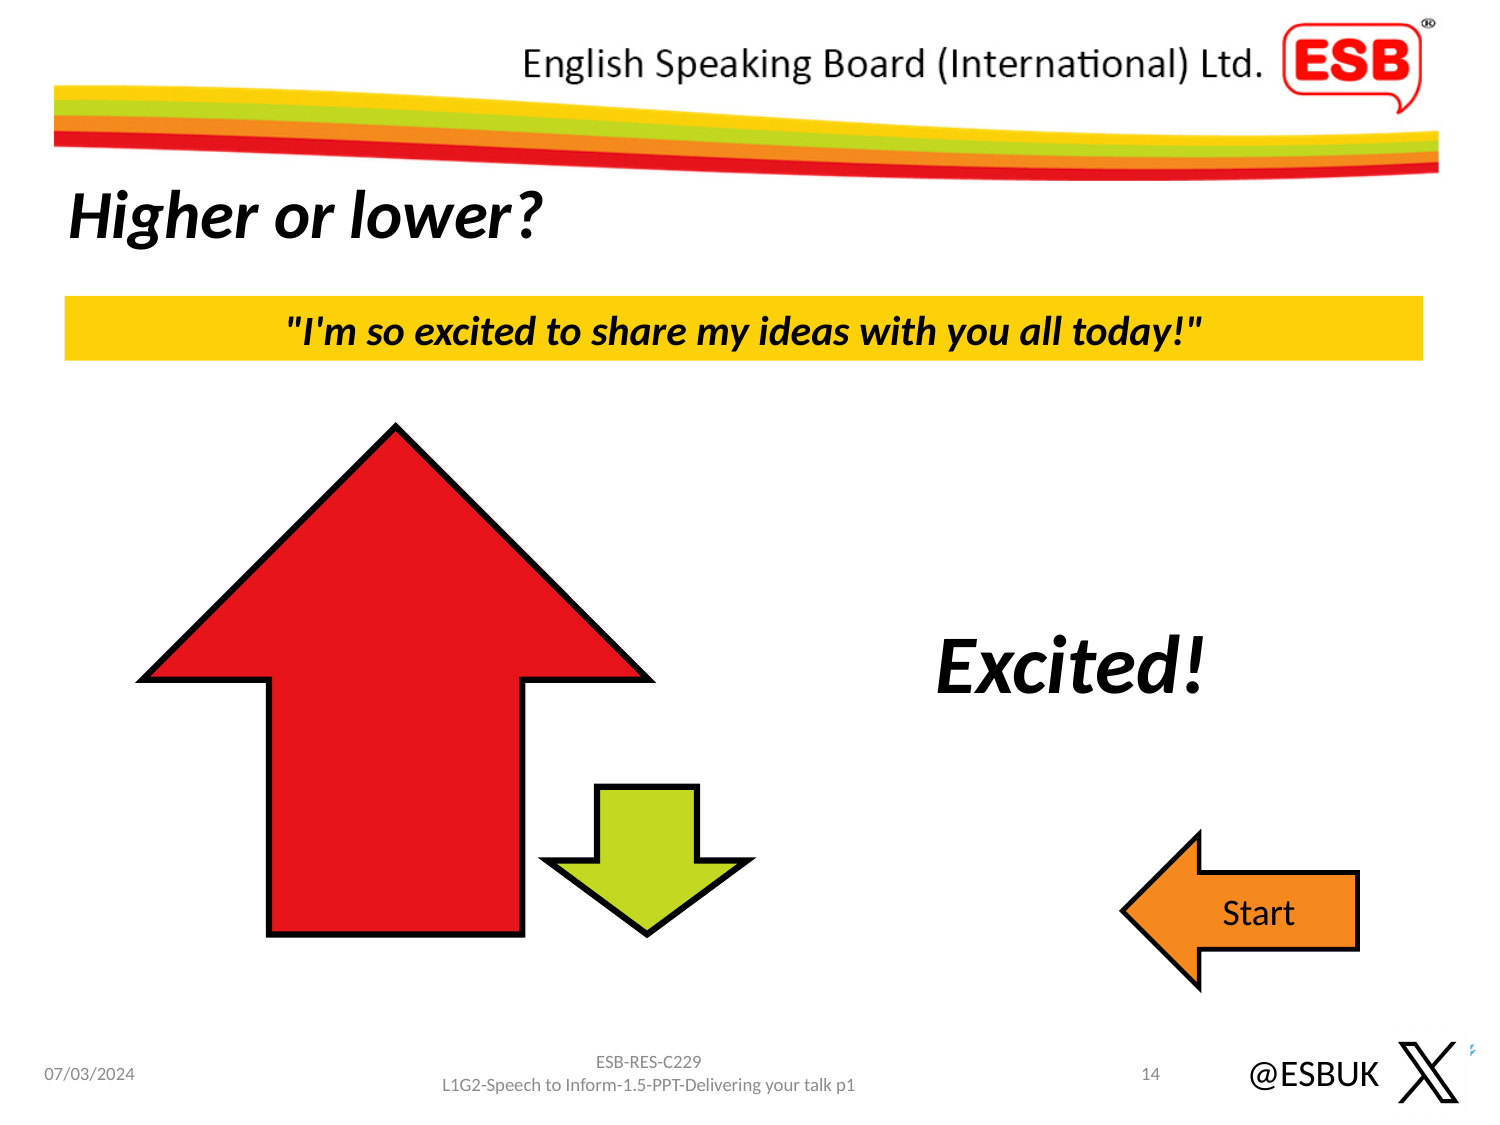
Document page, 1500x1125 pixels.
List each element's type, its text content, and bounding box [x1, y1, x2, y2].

text_box "I'm so excited to share my ideas with you all today!" [64, 295, 1424, 361]
slide_number 14 [930, 1042, 1176, 1103]
title Higher or lower? [53, 168, 1347, 264]
text_box Excited! [820, 602, 1323, 718]
picture [1390, 1029, 1476, 1116]
picture [0, 0, 1500, 189]
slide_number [29, 1042, 367, 1103]
footer ESB-RES-C229 L1G2-Speech to Inform-1.5-PPT-Delivering your talk p1 [395, 1042, 902, 1103]
text_box [544, 785, 751, 936]
text_box Start [1120, 831, 1359, 991]
text_box [140, 425, 652, 936]
